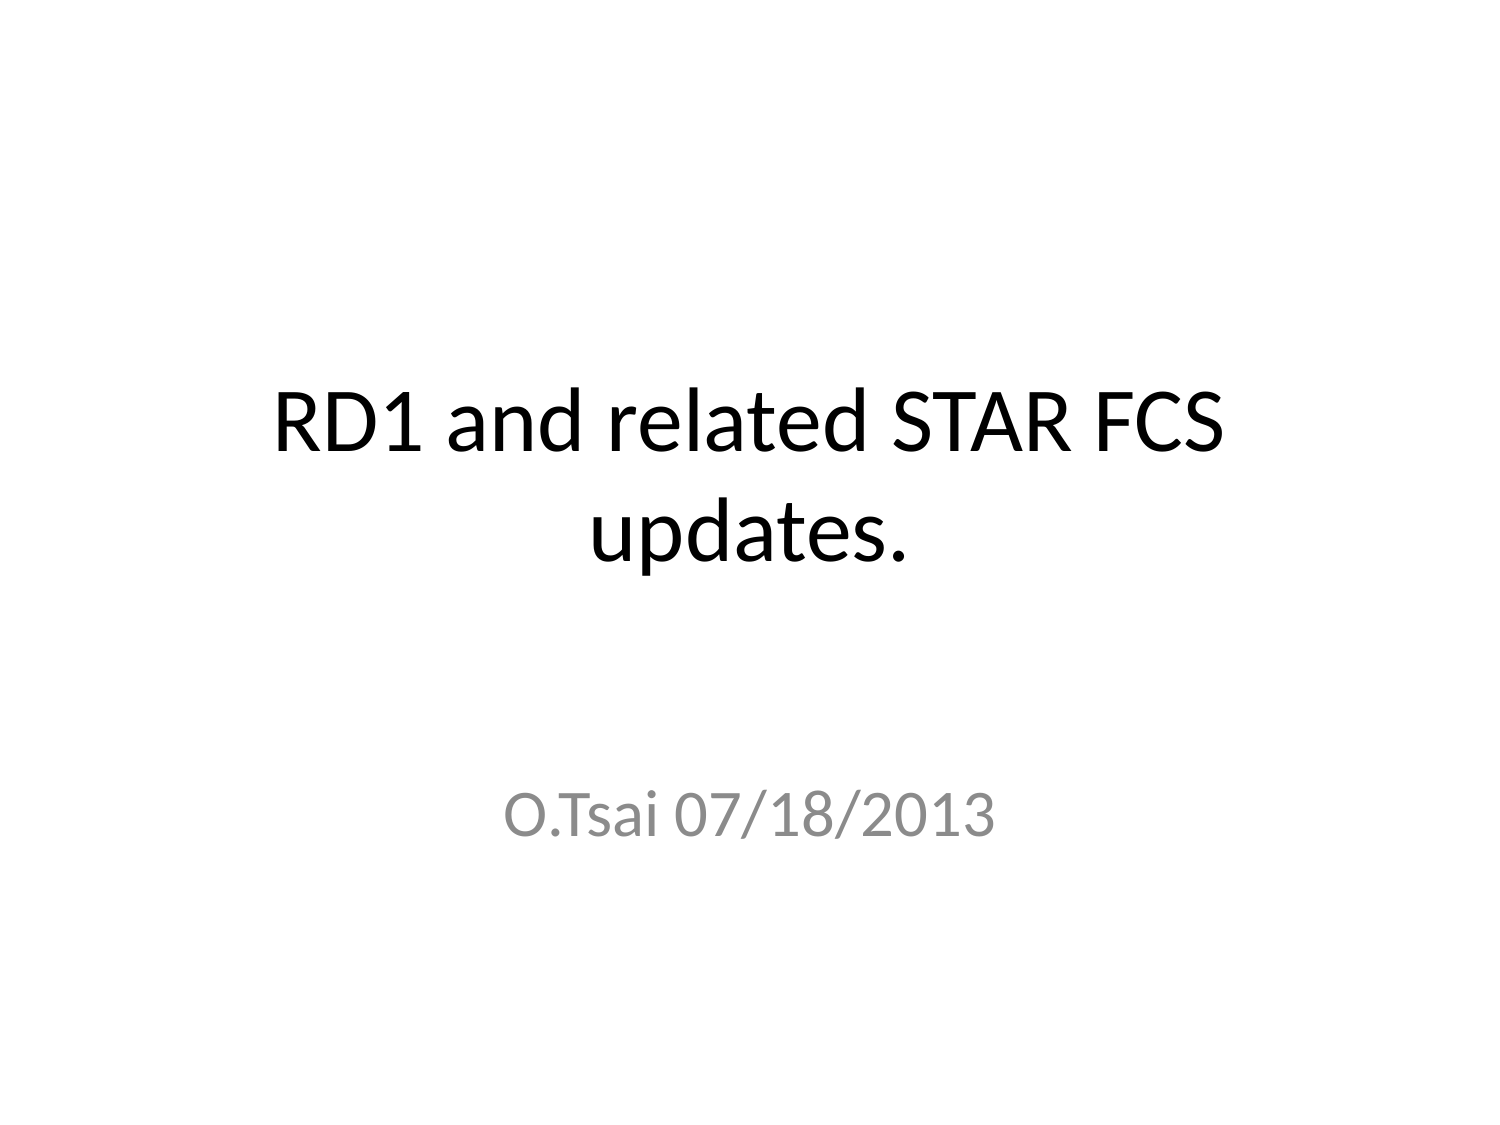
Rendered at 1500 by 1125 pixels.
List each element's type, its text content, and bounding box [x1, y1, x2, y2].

title RD1 and related STAR FCS updates. [112, 349, 1388, 591]
subtitle O.Tsai 07/18/2013 [225, 762, 1275, 925]
